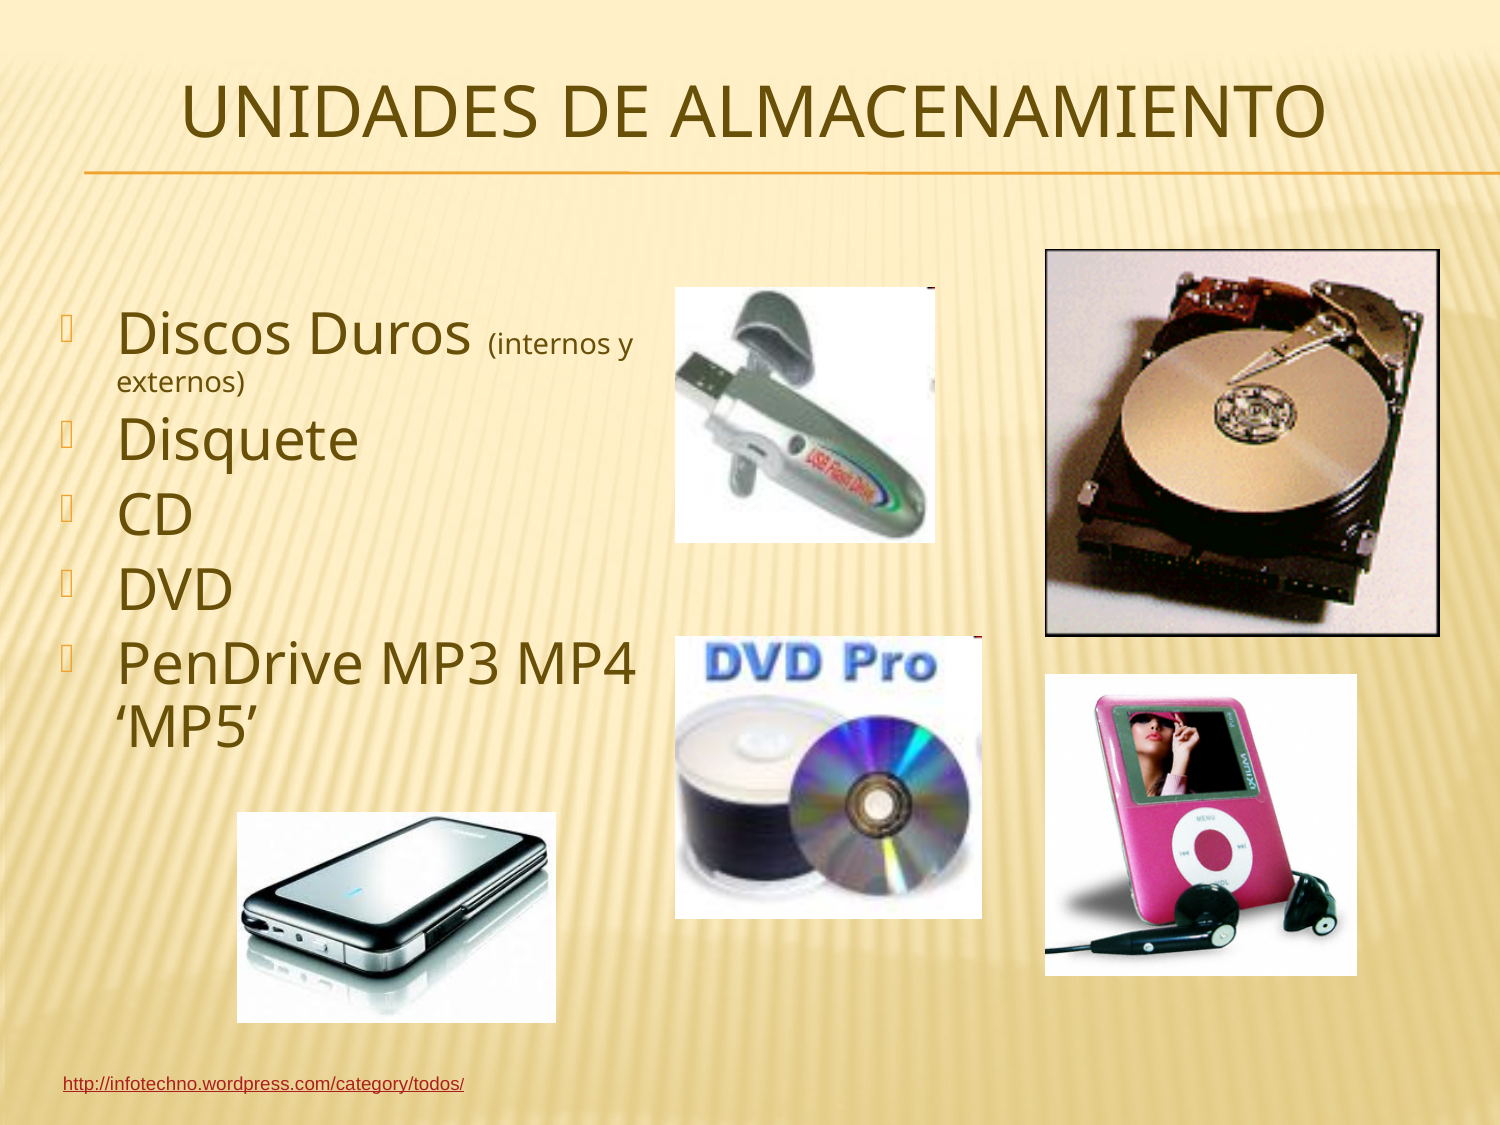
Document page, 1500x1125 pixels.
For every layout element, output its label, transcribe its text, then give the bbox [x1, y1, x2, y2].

picture [1045, 249, 1441, 637]
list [674, 287, 935, 543]
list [674, 636, 982, 919]
picture [1045, 674, 1357, 977]
text_box http://infotechno.wordpress.com/category/todos/ [48, 1064, 633, 1102]
picture [237, 812, 556, 1024]
title Unidades de almacenamiento [87, 37, 1423, 180]
list Discos Duros (internos y externos) Disquete CD DVD PenDrive MP3 MP4 ‘MP5’ [45, 297, 708, 861]
